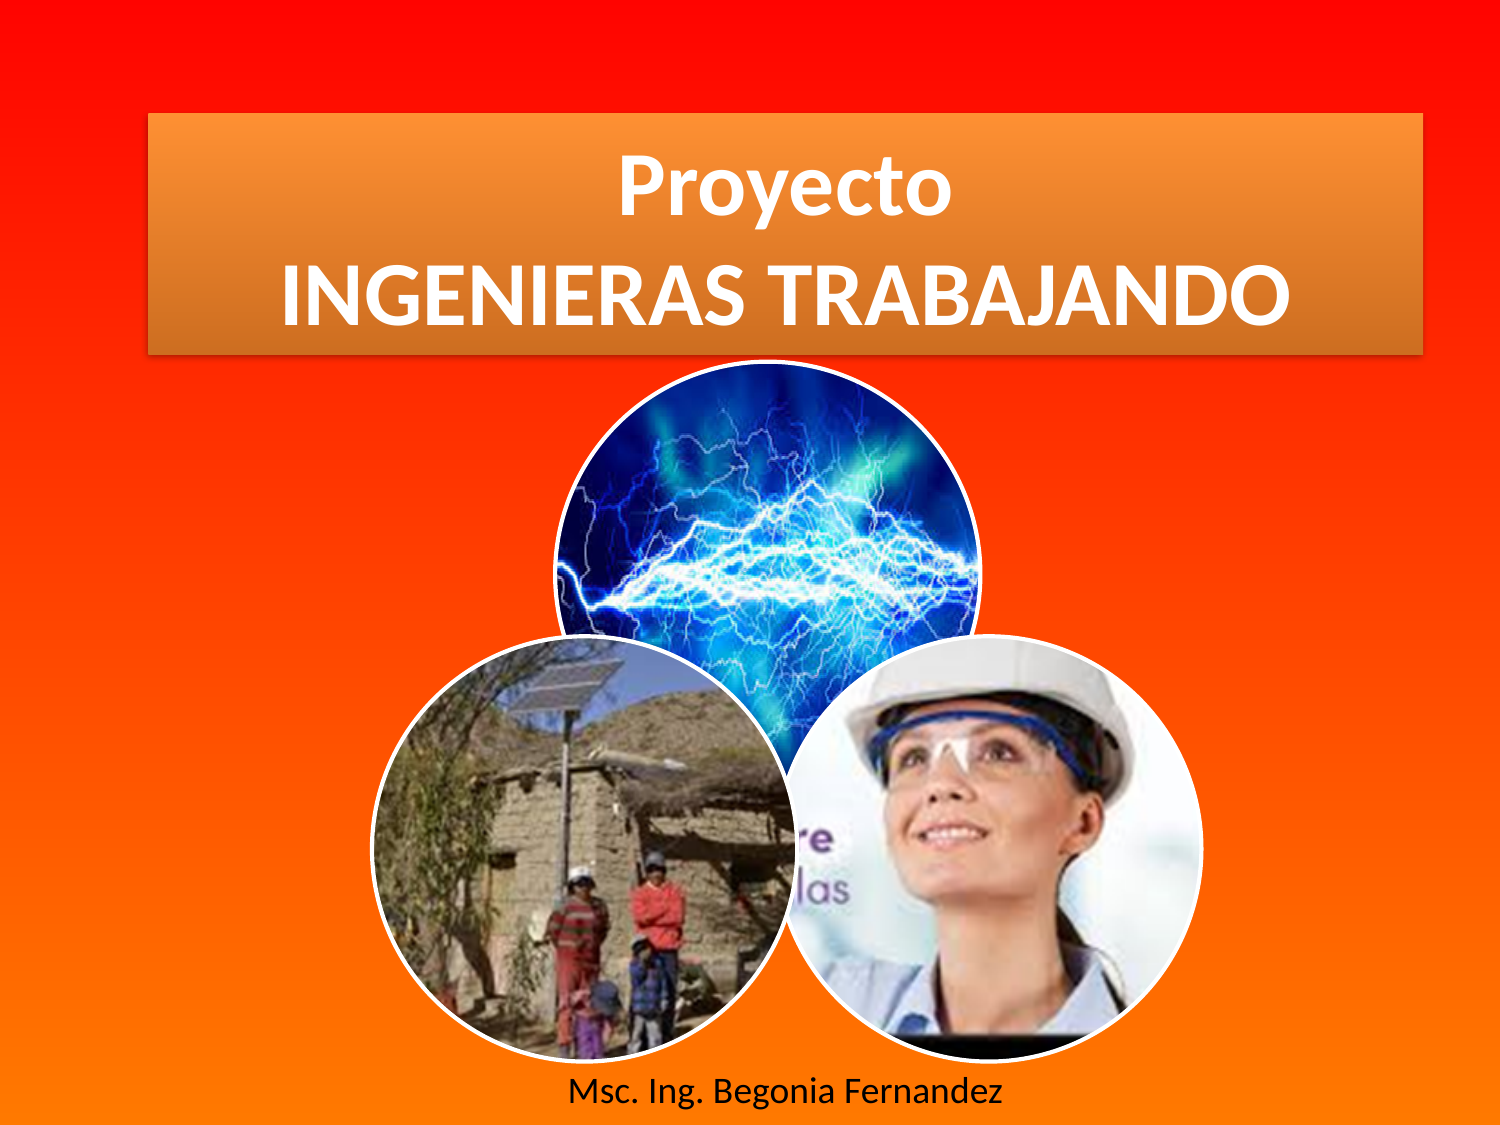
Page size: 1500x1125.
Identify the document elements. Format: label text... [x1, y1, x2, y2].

text_box Msc. Ing. Begonia Fernandez [265, 1079, 1306, 1119]
title Proyecto INGENIERAS TRABAJANDO [148, 113, 1424, 355]
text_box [218, 361, 1318, 1071]
